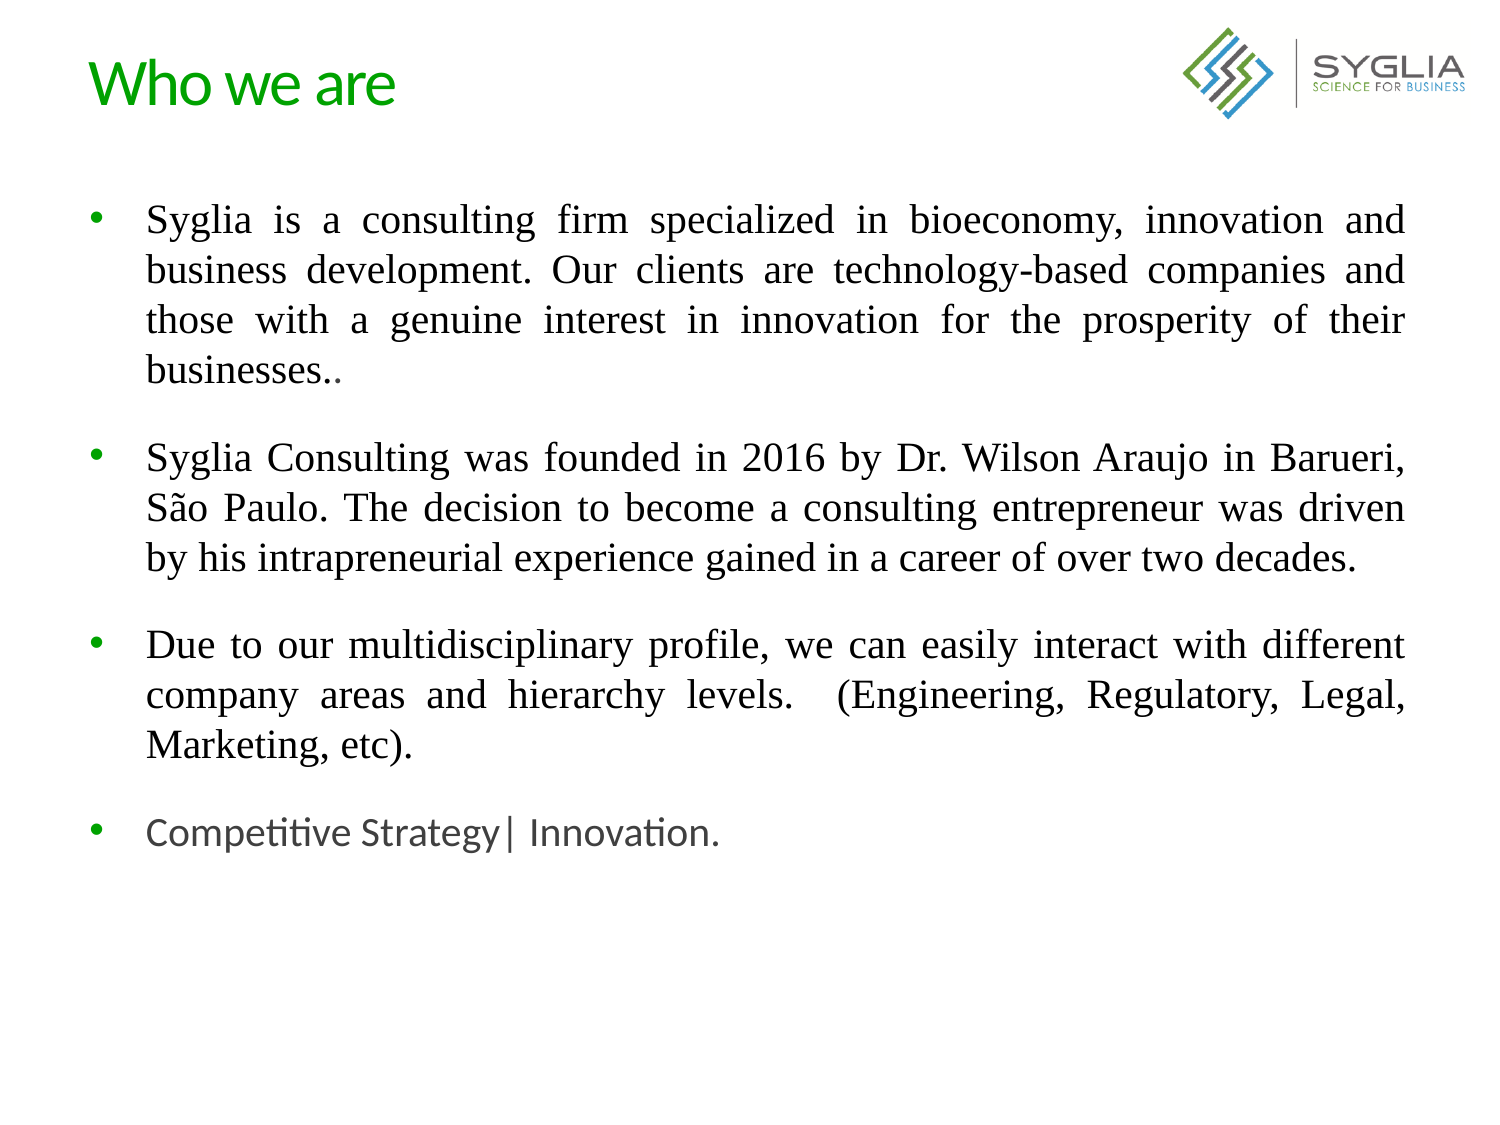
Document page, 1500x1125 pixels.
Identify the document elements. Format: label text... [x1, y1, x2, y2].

title Who we are [73, 7, 1424, 170]
text_box Syglia is a consulting firm specialized in bioeconomy, innovation and business development. Our clients are technology-based companies and those with a genuine interest in innovation for the prosperity of their businesses.. Syglia Consulting was founded in 2016 by Dr. Wilson Araujo in Barueri, São Paulo. The decision to become a consulting entrepreneur was driven by his intrapreneurial experience gained in a career of over two decades. Due to our multidisciplinary profile, we can easily interact with different company areas and hierarchy levels. (Engineering, Regulatory, Legal, Marketing, etc). Competitive Strategy| Innovation. [74, 184, 1422, 862]
picture [1424, 20, 1471, 126]
